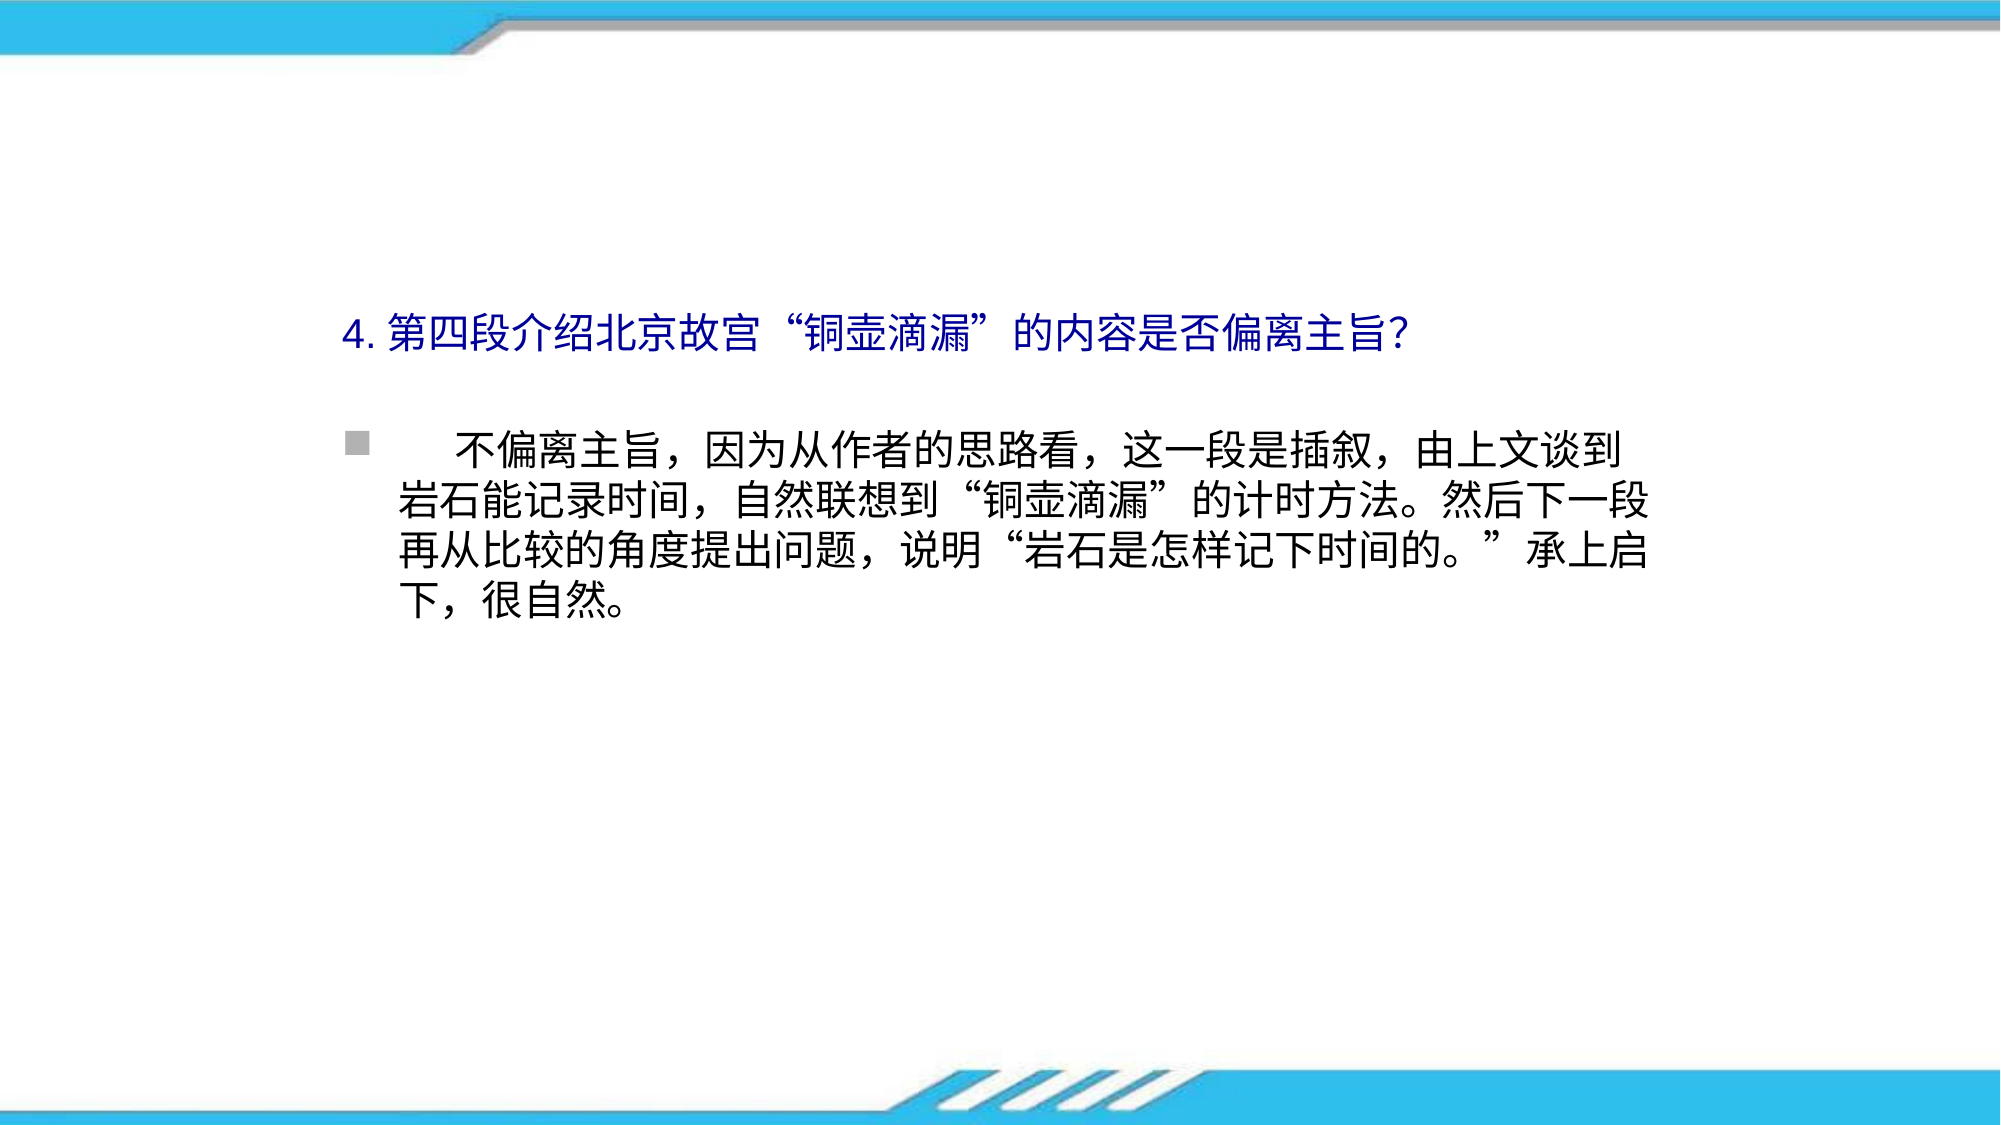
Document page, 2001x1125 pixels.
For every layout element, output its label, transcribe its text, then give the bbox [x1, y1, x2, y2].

list 4.第四段介绍北京故宫“铜壶滴漏”的内容是否偏离主旨？ 不偏离主旨，因为从作者的思路看，这一段是插叙，由上文谈到岩石能记录时间，自然联想到“铜壶滴漏”的计时方法。然后下一段再从比较的角度提出问题，说明“岩石是怎样记下时间的。”承上启下，很自然。 [326, 66, 1674, 985]
picture [0, 0, 2001, 1125]
